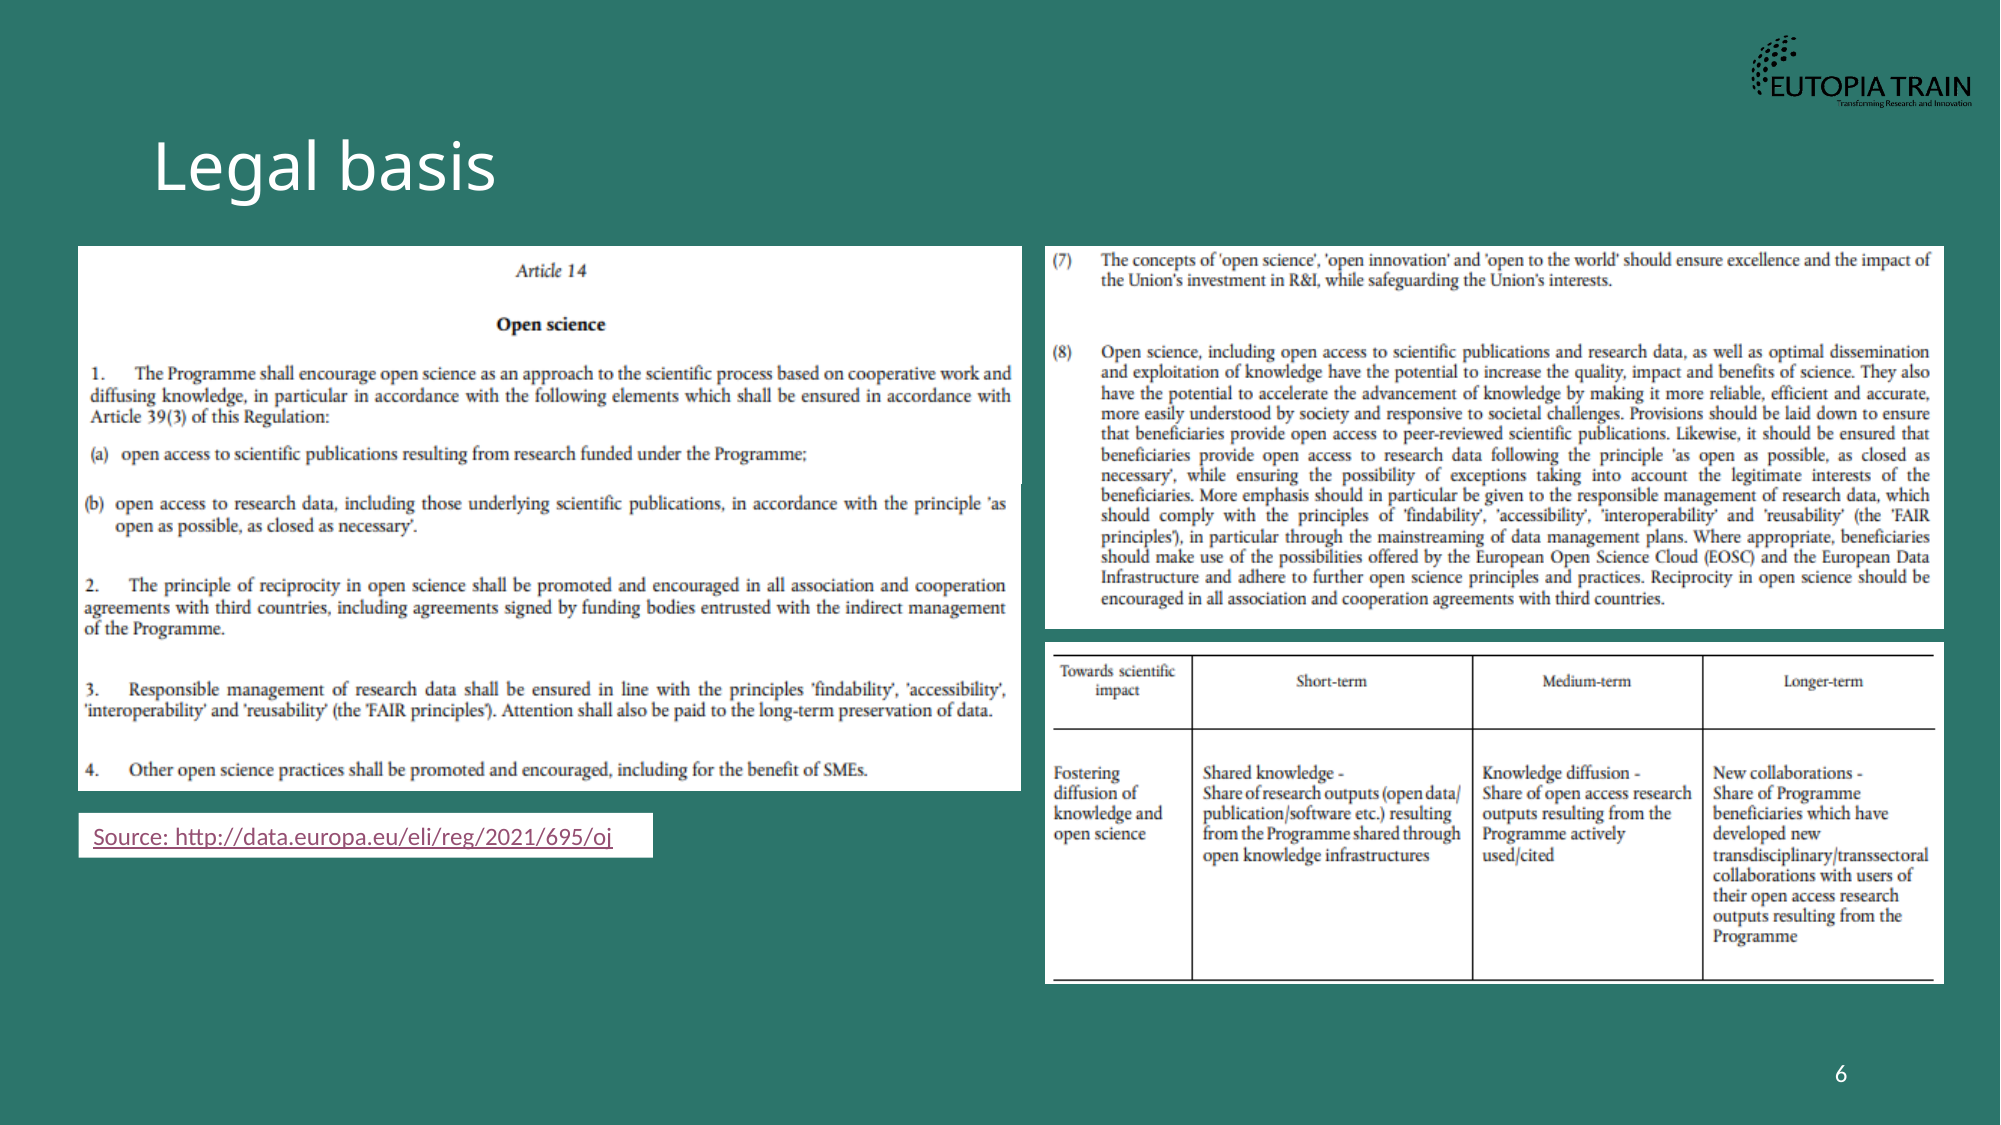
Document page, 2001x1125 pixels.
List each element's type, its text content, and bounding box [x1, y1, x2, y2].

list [1045, 246, 1944, 630]
slide_number 6 [1412, 1042, 1863, 1103]
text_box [78, 246, 1022, 791]
picture [1045, 642, 1944, 984]
text_box Source: http://data.europa.eu/eli/reg/2021/695/oj [78, 812, 653, 858]
picture [1749, 31, 1976, 111]
title Legal basis [137, 59, 1382, 278]
